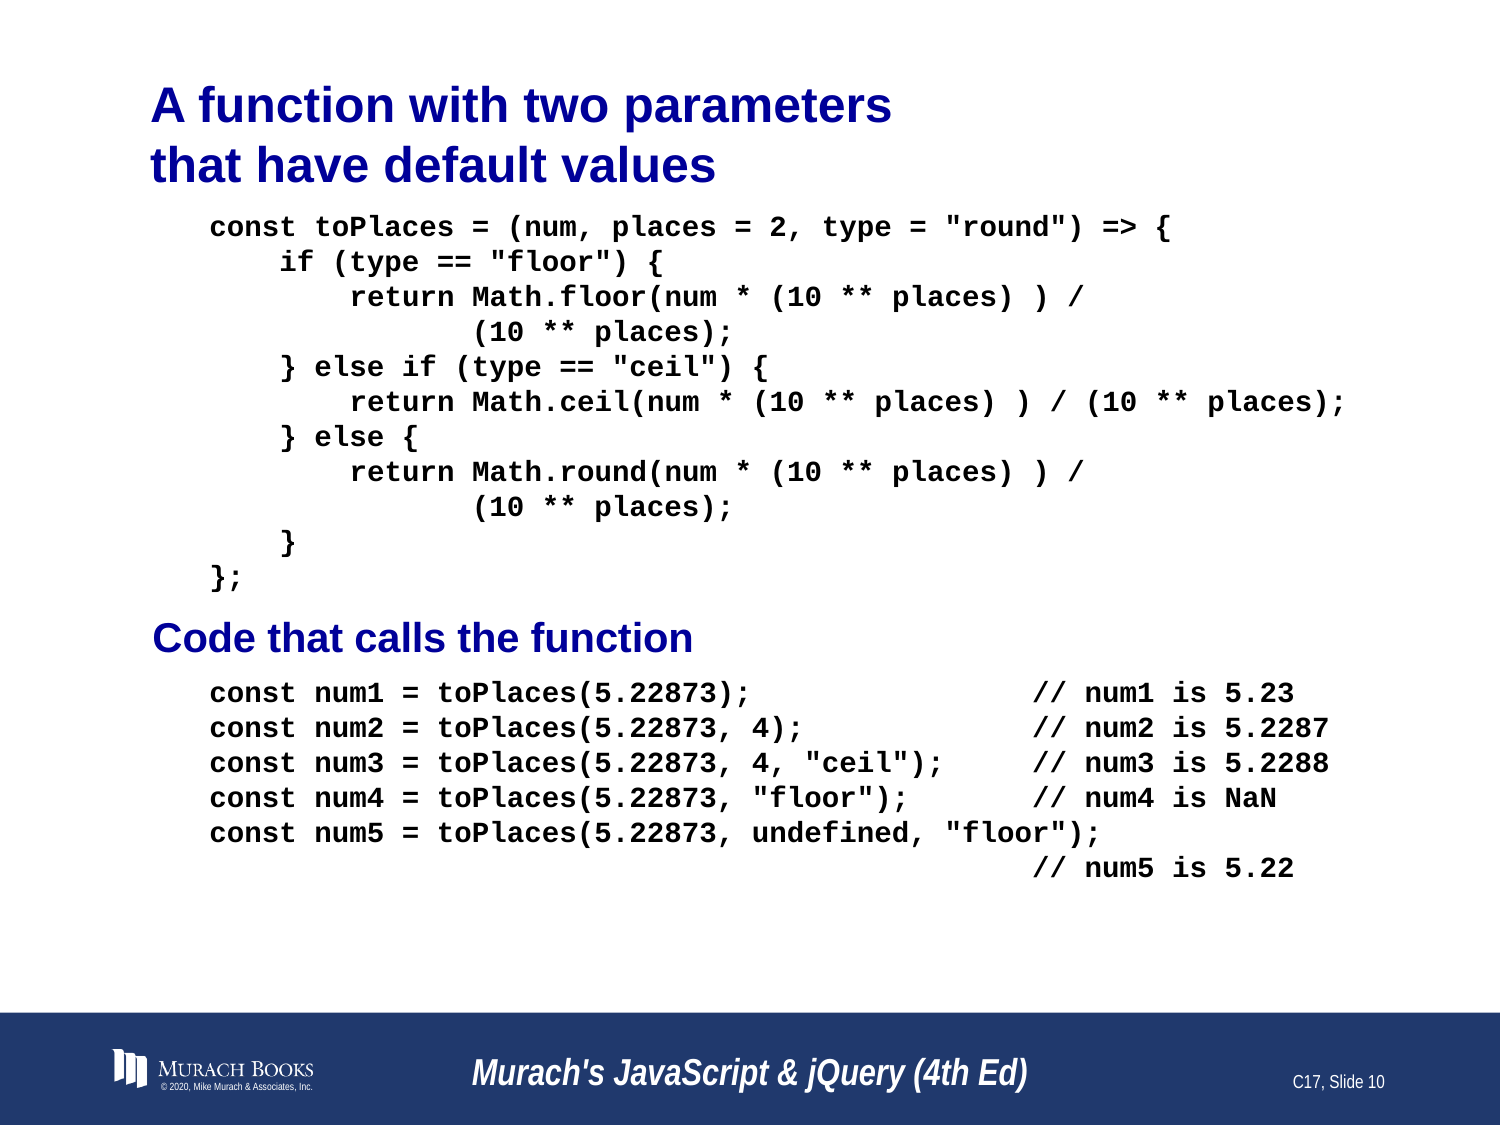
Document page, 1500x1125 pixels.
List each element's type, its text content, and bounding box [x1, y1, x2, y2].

slide_number Murach's JavaScript & jQuery (4th Ed) [463, 1025, 1050, 1100]
footer © 2020, Mike Murach & Associates, Inc. [12, 1025, 463, 1100]
slide_number C17, Slide 10 [1087, 1025, 1400, 1100]
list const toPlaces = (num, places = 2, type = "round") => { if (type == "floor") { return Math.floor(num * (10 ** places) ) / (10 ** places); } else if (type == "ceil") { return Math.ceil(num * (10 ** places) ) / (10 ** places); } else { return Math.round(num * (10 ** places) ) / (10 ** places); } }; Code that calls the function const num1 = toPlaces(5.22873); // num1 is 5.23 const num2 = toPlaces(5.22873, 4); // num2 is 5.2287 const num3 = toPlaces(5.22873, 4, "ceil"); // num3 is 5.2288 const num4 = toPlaces(5.22873, "floor"); // num4 is NaN const num5 = toPlaces(5.22873, undefined, "floor"); // num5 is 5.22 [137, 200, 1363, 1000]
title A function with two parameters that have default values [150, 72, 1350, 194]
